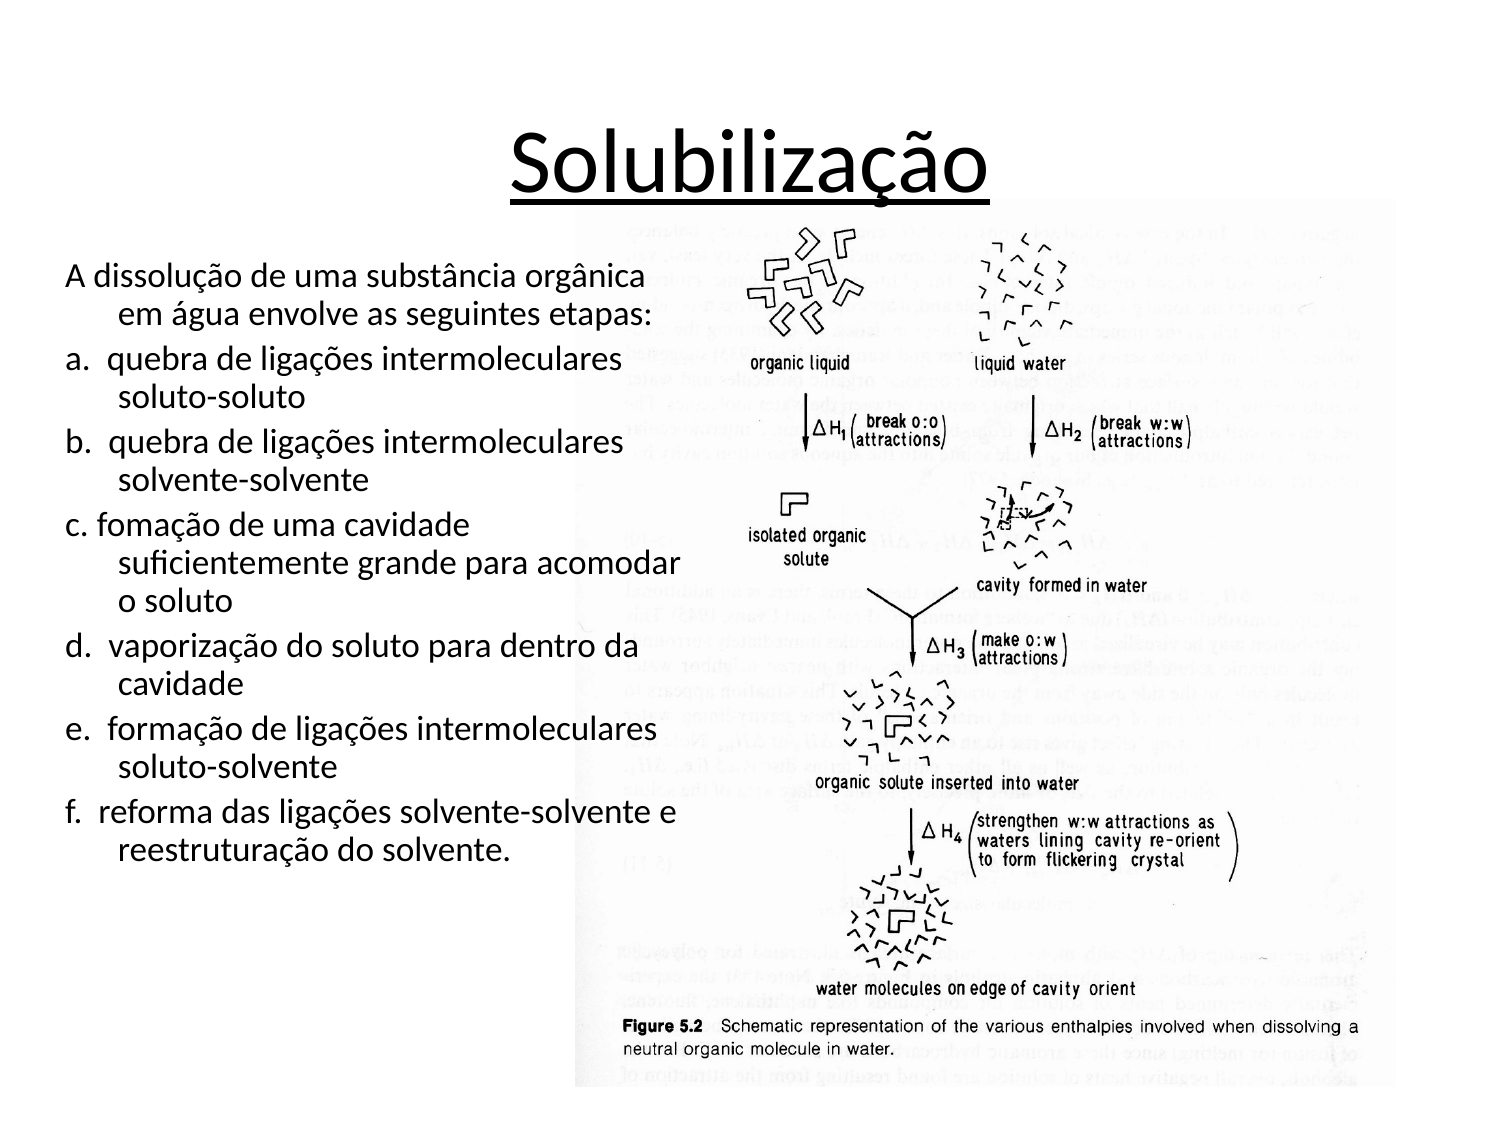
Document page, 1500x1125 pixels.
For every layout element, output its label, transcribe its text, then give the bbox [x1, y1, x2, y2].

list A dissolução de uma substância orgânica em água envolve as seguintes etapas: a. quebra de ligações intermoleculares soluto-soluto b. quebra de ligações intermoleculares solvente-solvente c. fomação de uma cavidade suficientemente grande para acomodar o soluto d. vaporização do soluto para dentro da cavidade e. formação de ligações intermoleculares soluto-solvente f. reforma das ligações solvente-solvente e reestruturação do solvente. [50, 249, 569, 925]
title Solubilização [112, 62, 1388, 249]
picture [574, 199, 1396, 1087]
